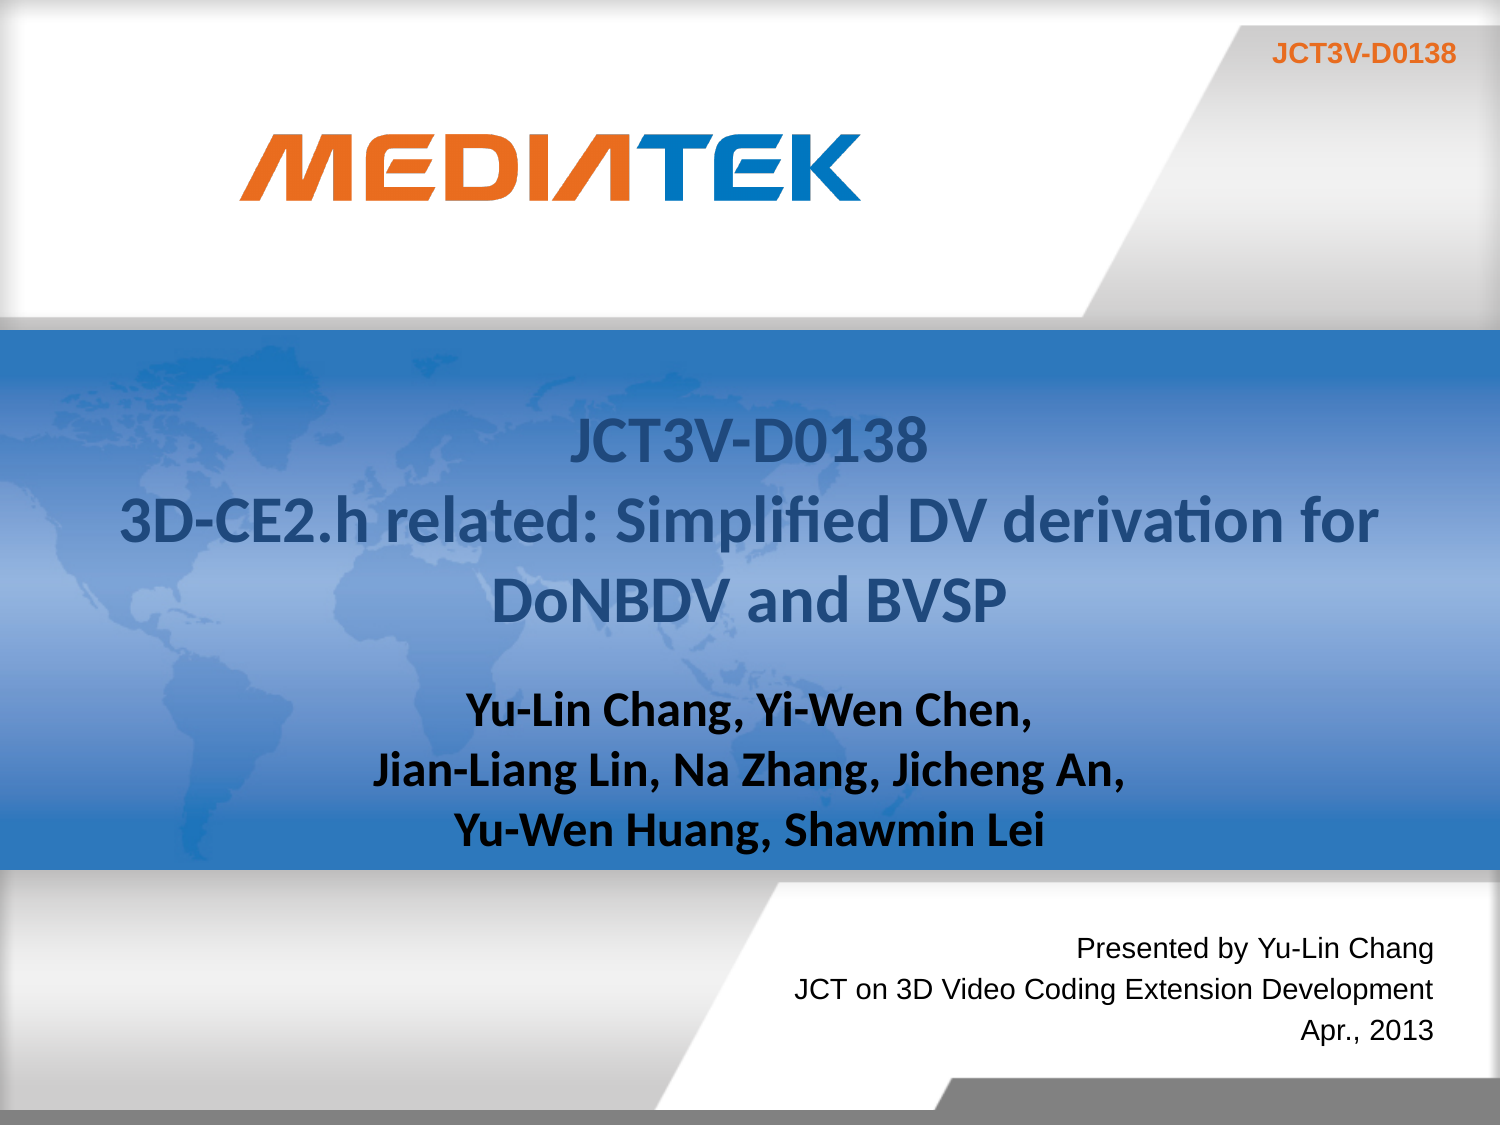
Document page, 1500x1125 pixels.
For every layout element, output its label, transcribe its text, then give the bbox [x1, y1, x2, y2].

picture [0, 0, 1500, 1125]
text_box Presented by Yu-Lin Chang JCT on 3D Video Coding Extension Development Apr., 2013 [690, 922, 1450, 1054]
subtitle Yu-Lin Chang, Yi-Wen Chen, Jian-Liang Lin, Na Zhang, Jicheng An, Yu-Wen Huang, Shawmin Lei [50, 669, 1450, 871]
title JCT3V-D0138 3D-CE2.h related: Simplified DV derivation for DoNBDV and BVSP [50, 396, 1450, 634]
